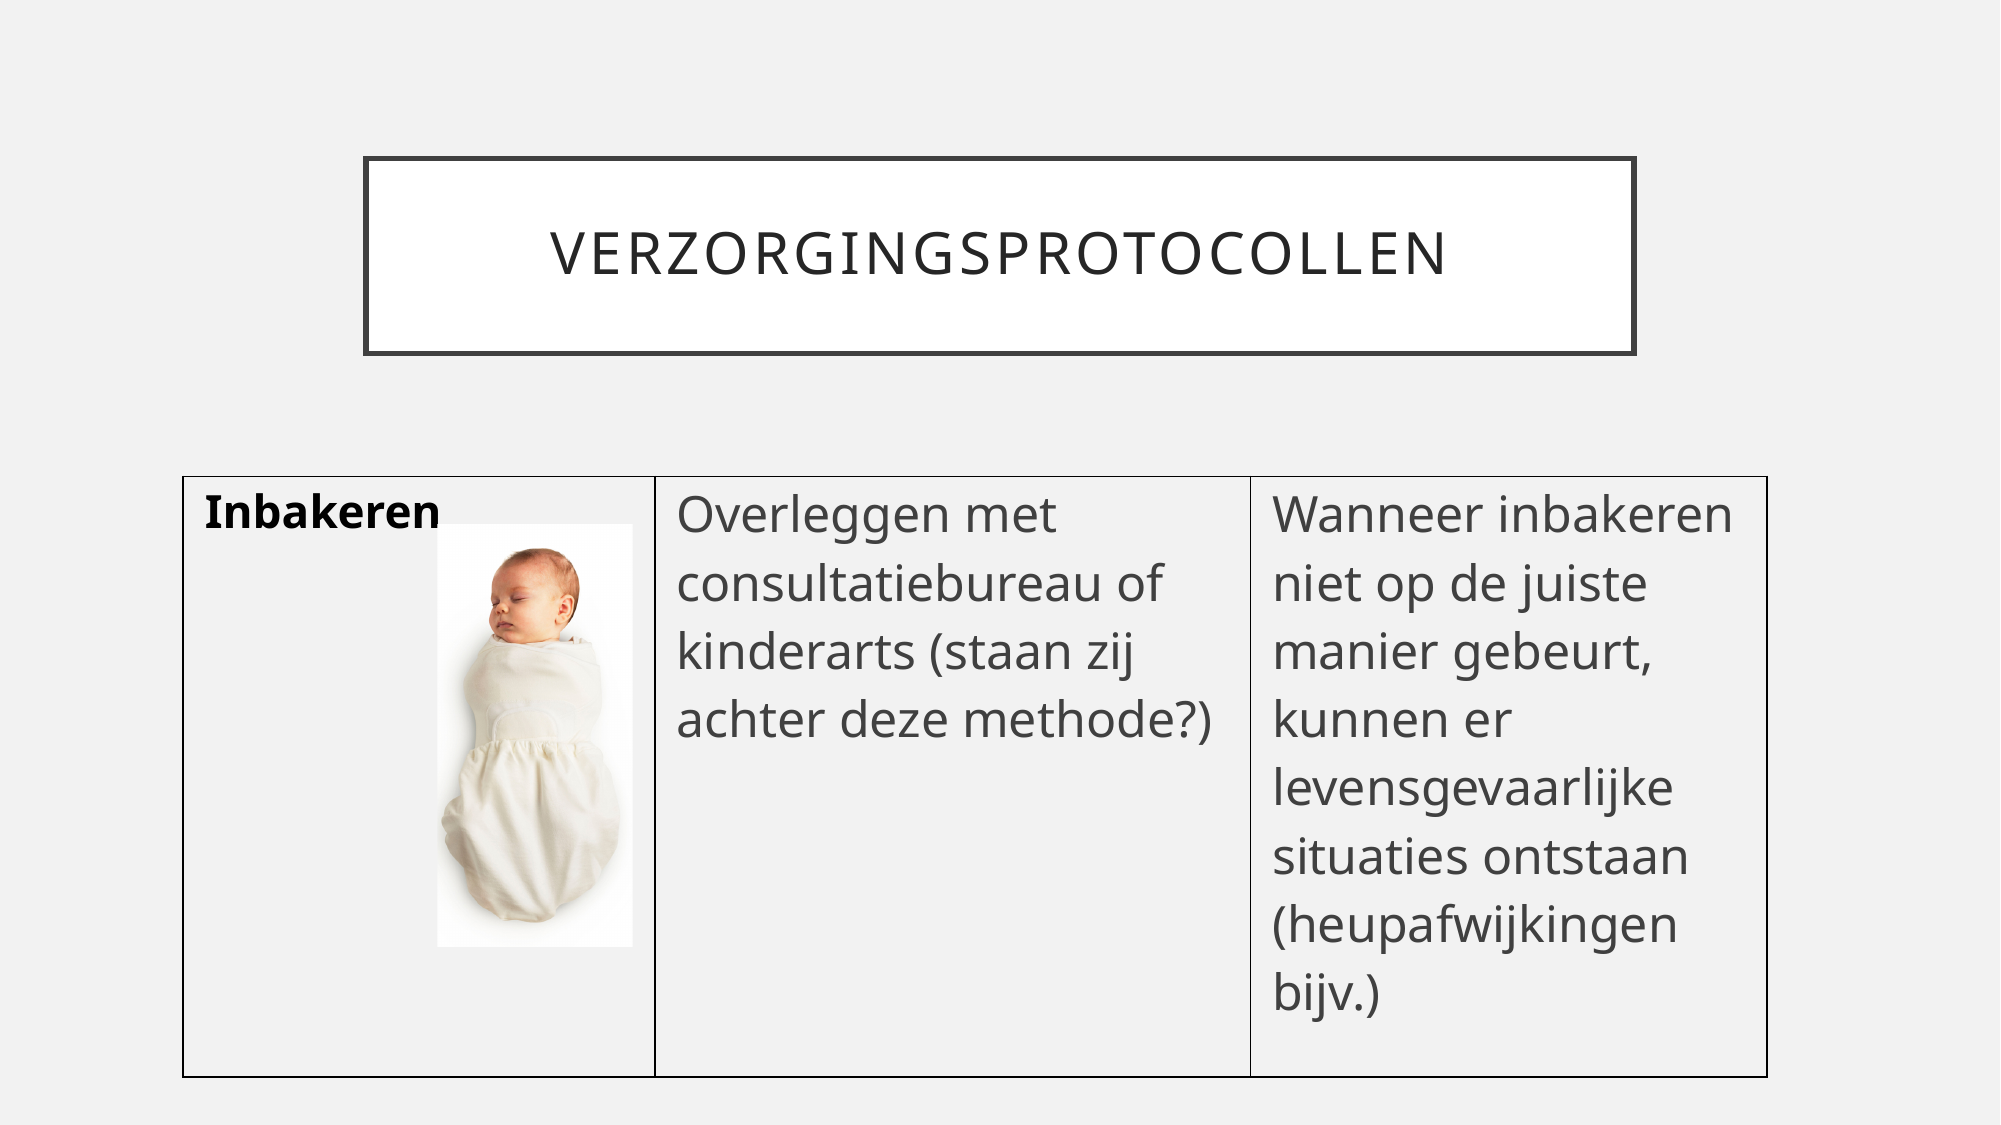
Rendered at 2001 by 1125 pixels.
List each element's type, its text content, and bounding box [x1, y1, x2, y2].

title verzorgingsprotocollen [363, 156, 1637, 356]
picture [437, 524, 633, 947]
table_header Inbakeren [184, 477, 654, 1076]
table_header Wanneer inbakeren niet op de juiste manier gebeurt, kunnen er levensgevaarlijke situaties ontstaan (heupafwijkingen bijv.) [1251, 477, 1766, 1076]
table_header Overleggen met consultatiebureau of kinderarts (staan zij achter deze methode?) [656, 477, 1250, 1076]
